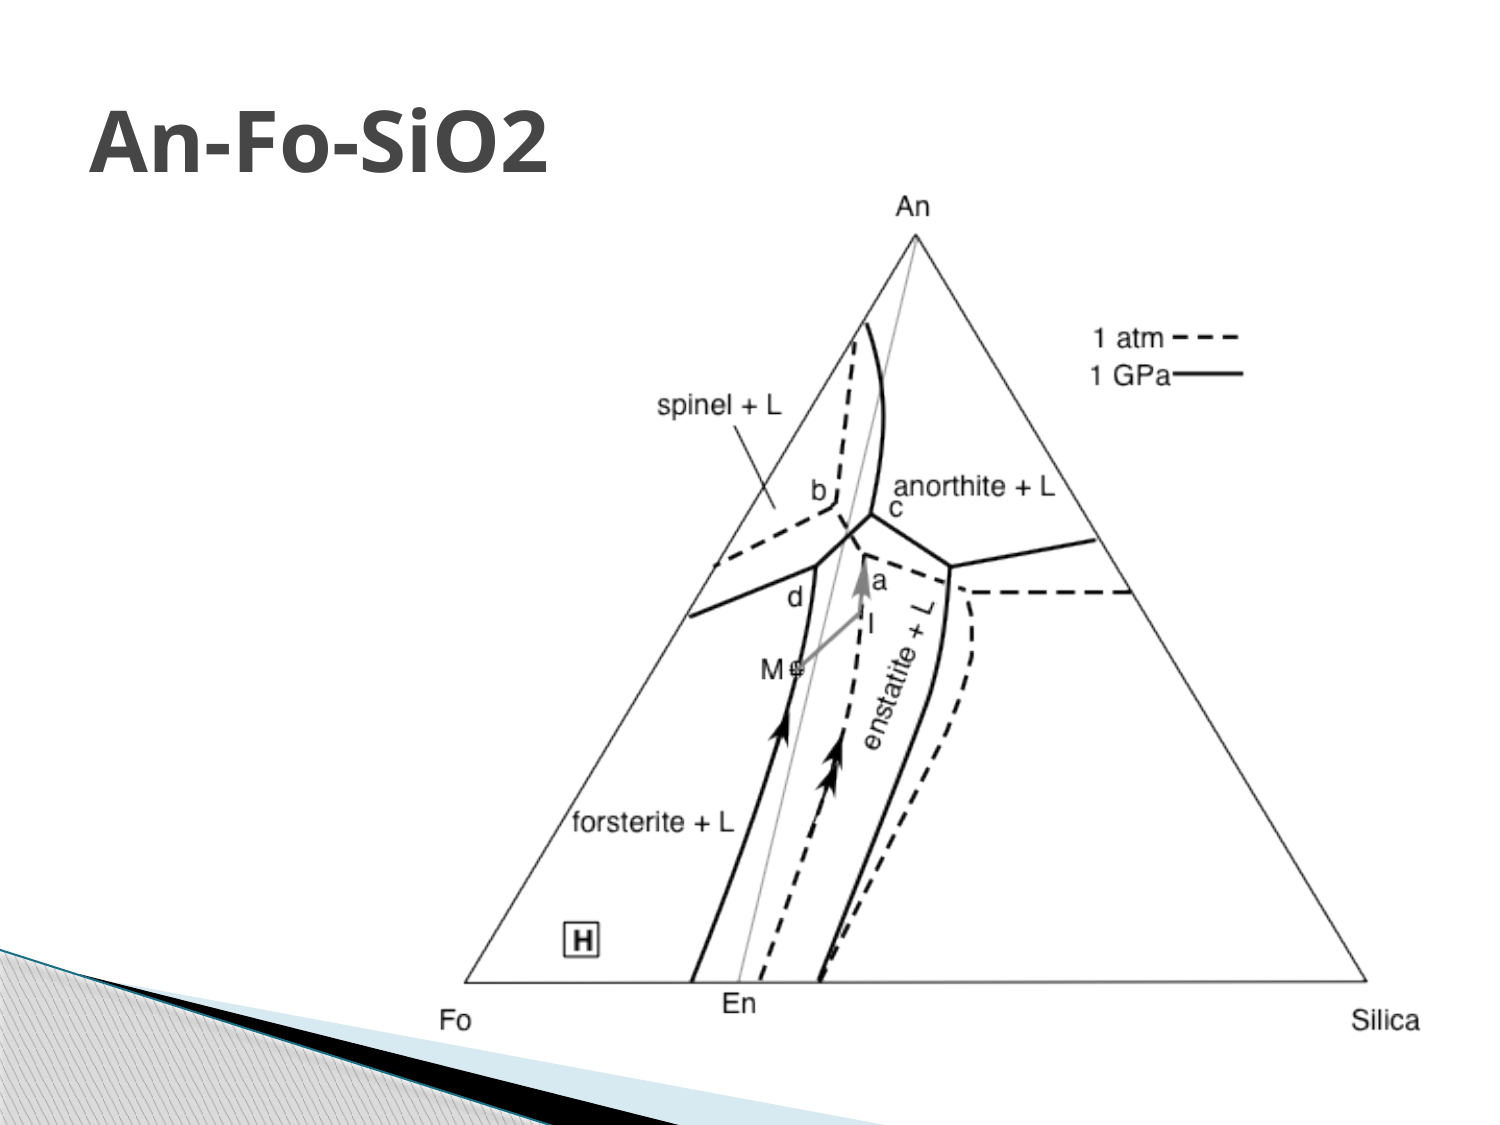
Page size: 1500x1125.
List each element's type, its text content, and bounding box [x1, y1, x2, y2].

picture [439, 194, 1426, 1039]
title An-Fo-SiO2 [75, 45, 1425, 233]
